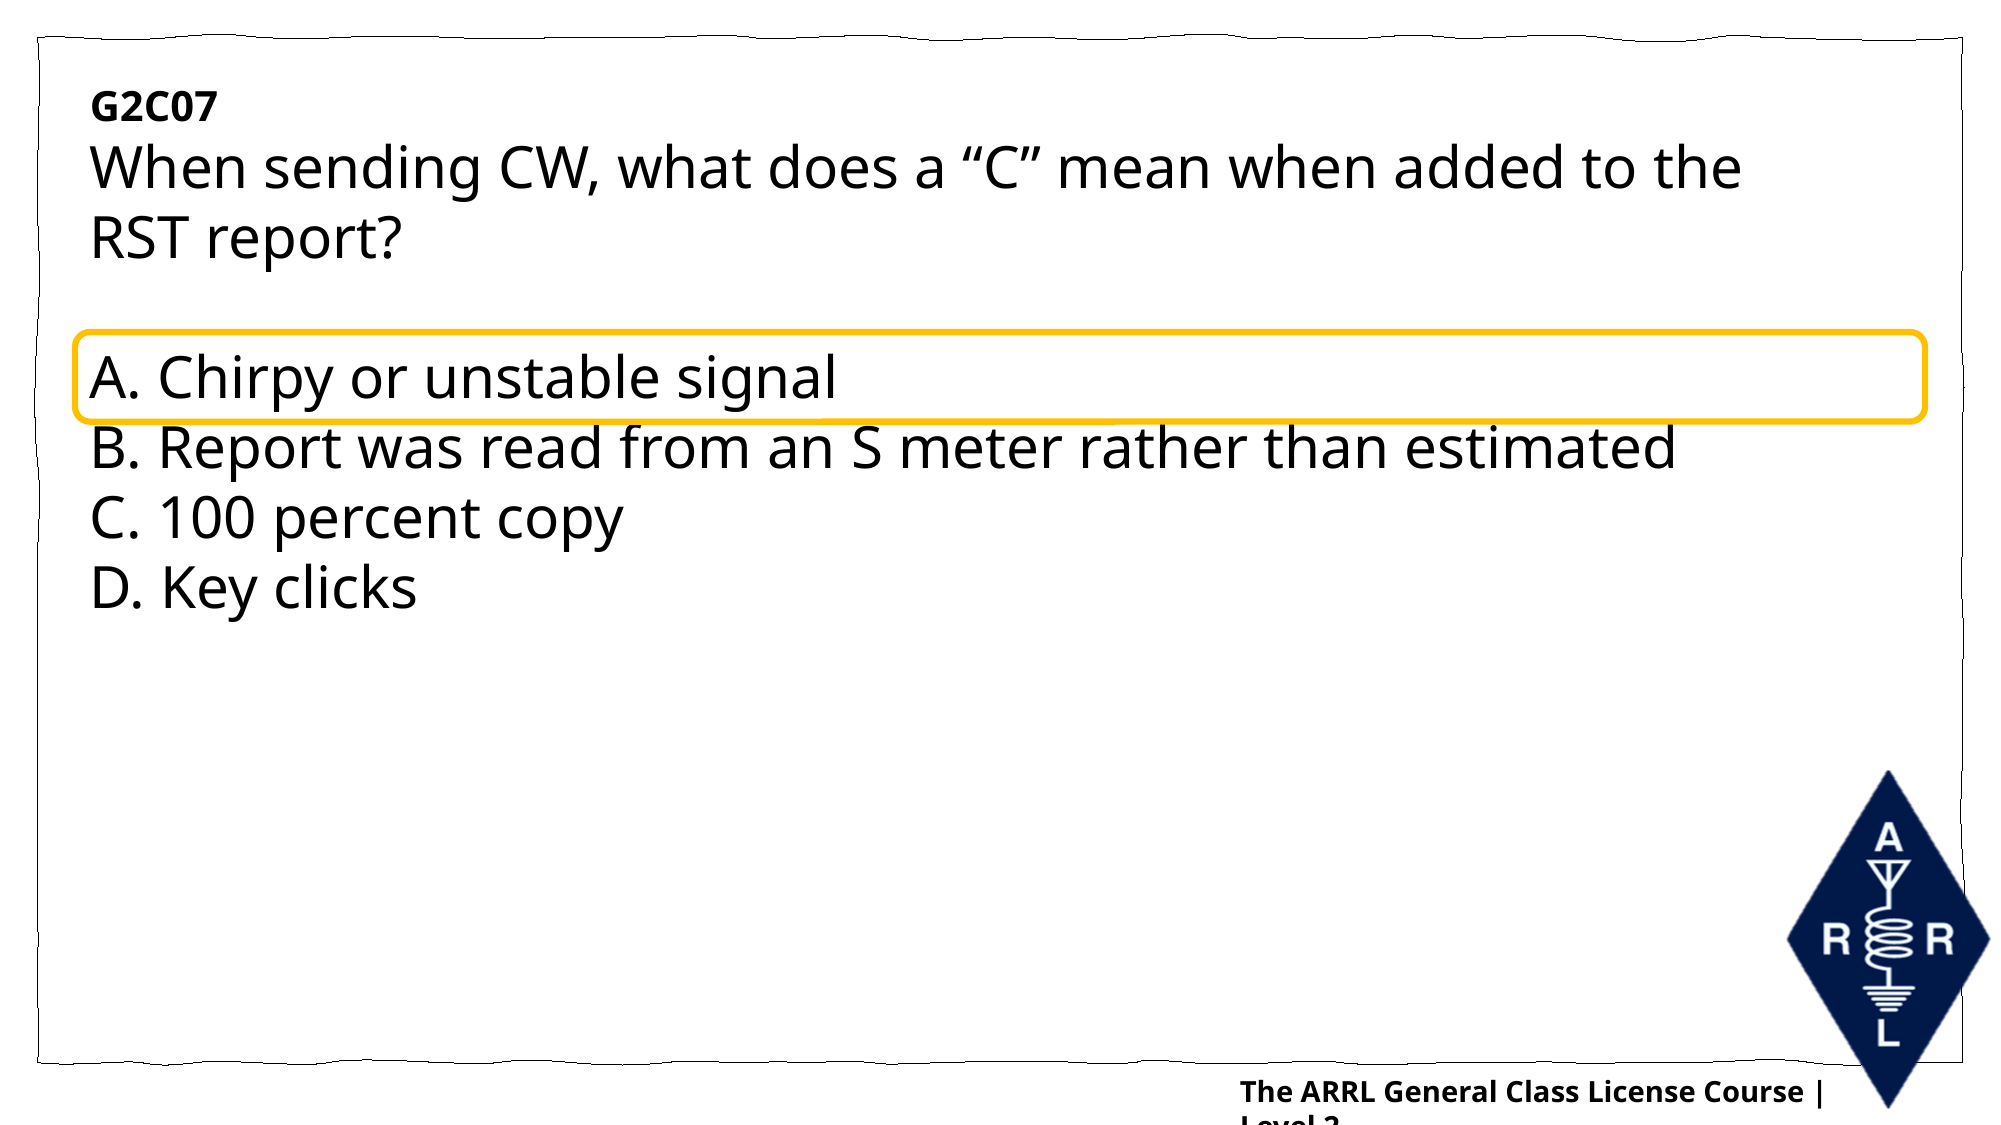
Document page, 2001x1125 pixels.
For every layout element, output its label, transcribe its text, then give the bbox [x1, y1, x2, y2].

picture [1773, 752, 1999, 1125]
text_box [73, 330, 1927, 423]
text_box G2C07 When sending CW, what does a “C” mean when added to the RST report? A. Chirpy or unstable signal B. Report was read from an S meter rather than estimated C. 100 percent copy D. Key clicks [75, 415, 1850, 628]
text_box G2C07 When sending CW, what does a “C” mean when added to the RST report? A. Chirpy or unstable signal B. Report was read from an S meter rather than estimated C. 100 percent copy D. Key clicks [75, 72, 1850, 339]
